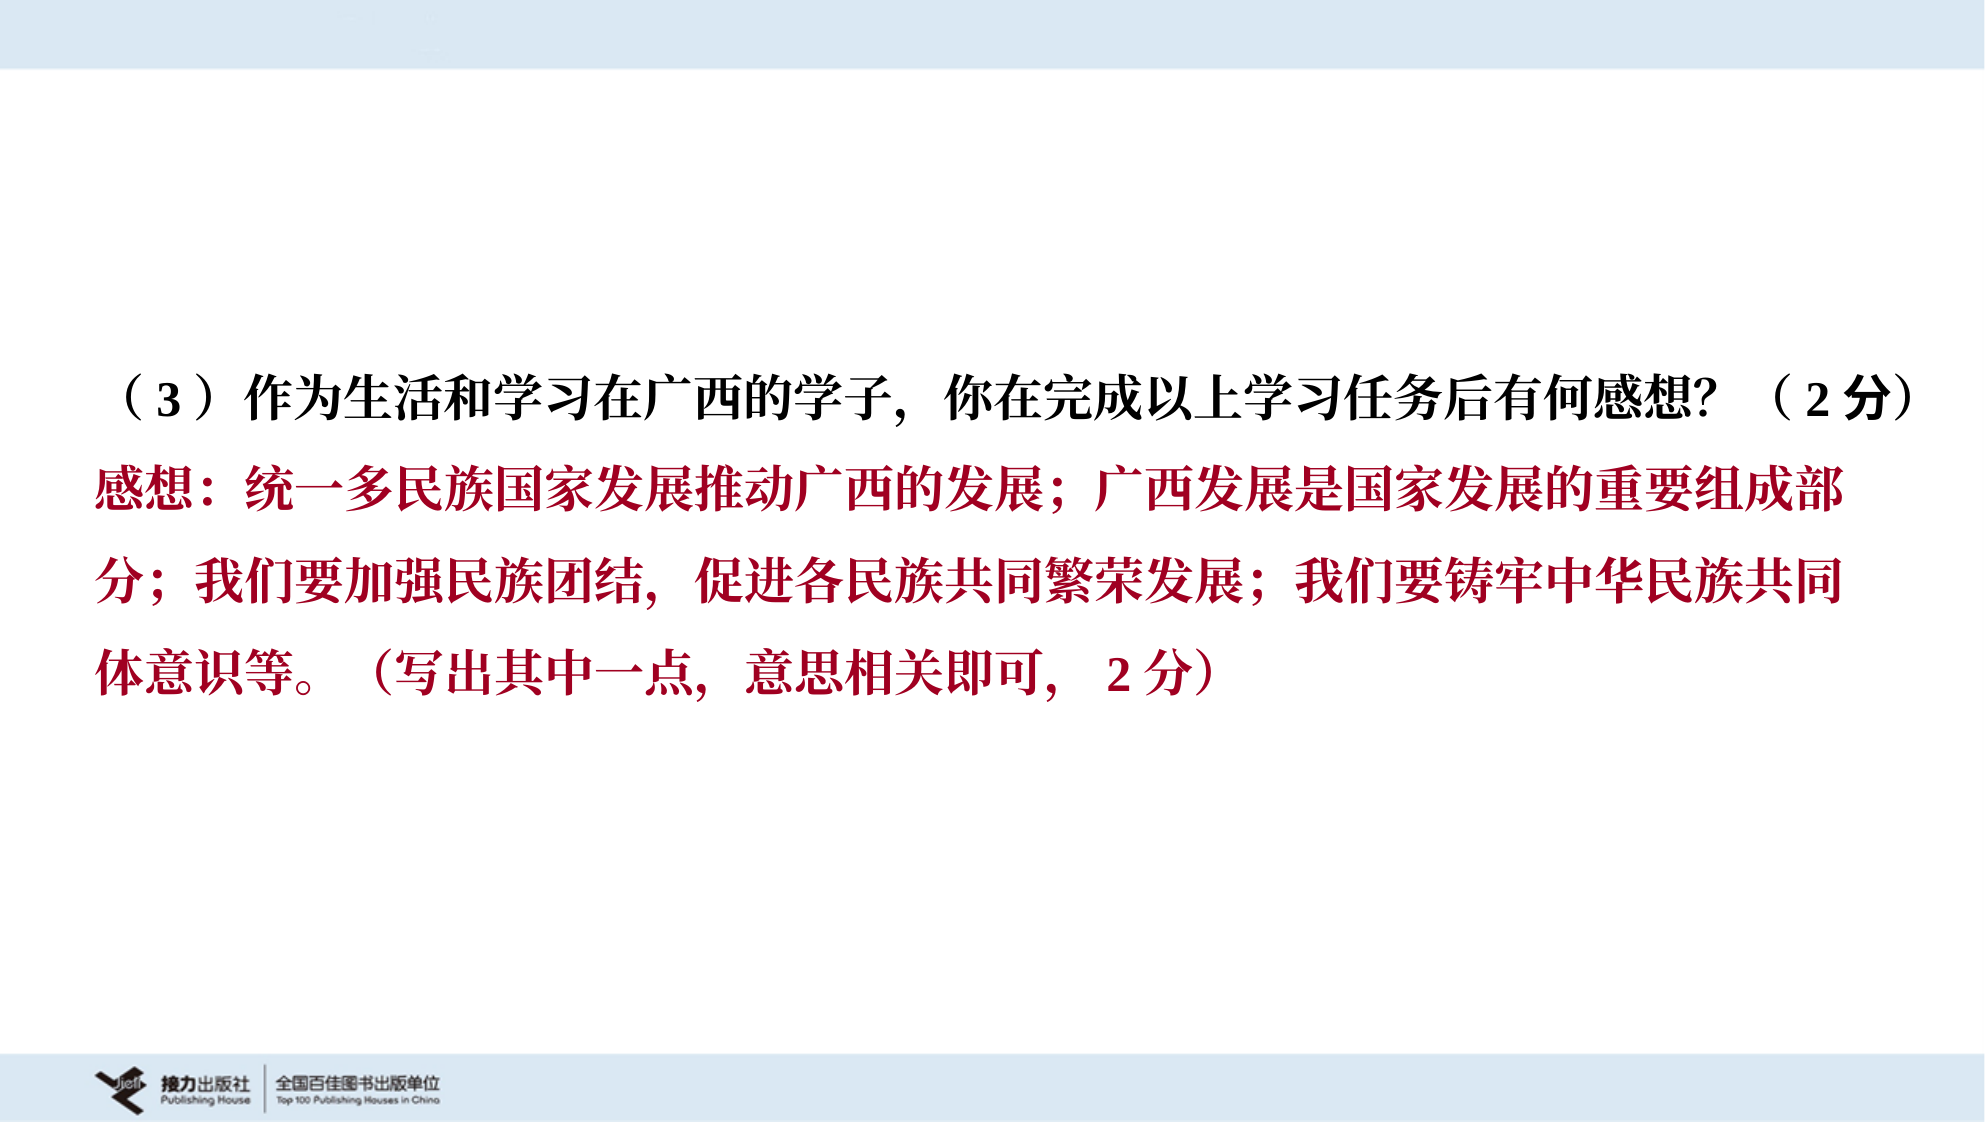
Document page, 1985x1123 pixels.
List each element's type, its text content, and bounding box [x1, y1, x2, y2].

text_box 感想：统一多民族国家发展推动广西的发展；广西发展是国家发展的重要组成部 分；我们要加强民族团结，促进各民族共同繁荣发展；我们要铸牢中华民族共同 体意识等。（写出其中一点，意思相关即可，2分） [94, 427, 1892, 702]
text_box （3）作为生活和学习在广西的学子，你在完成以上学习任务后有何感想？（2分） [94, 338, 1928, 427]
picture [0, 0, 1985, 1122]
